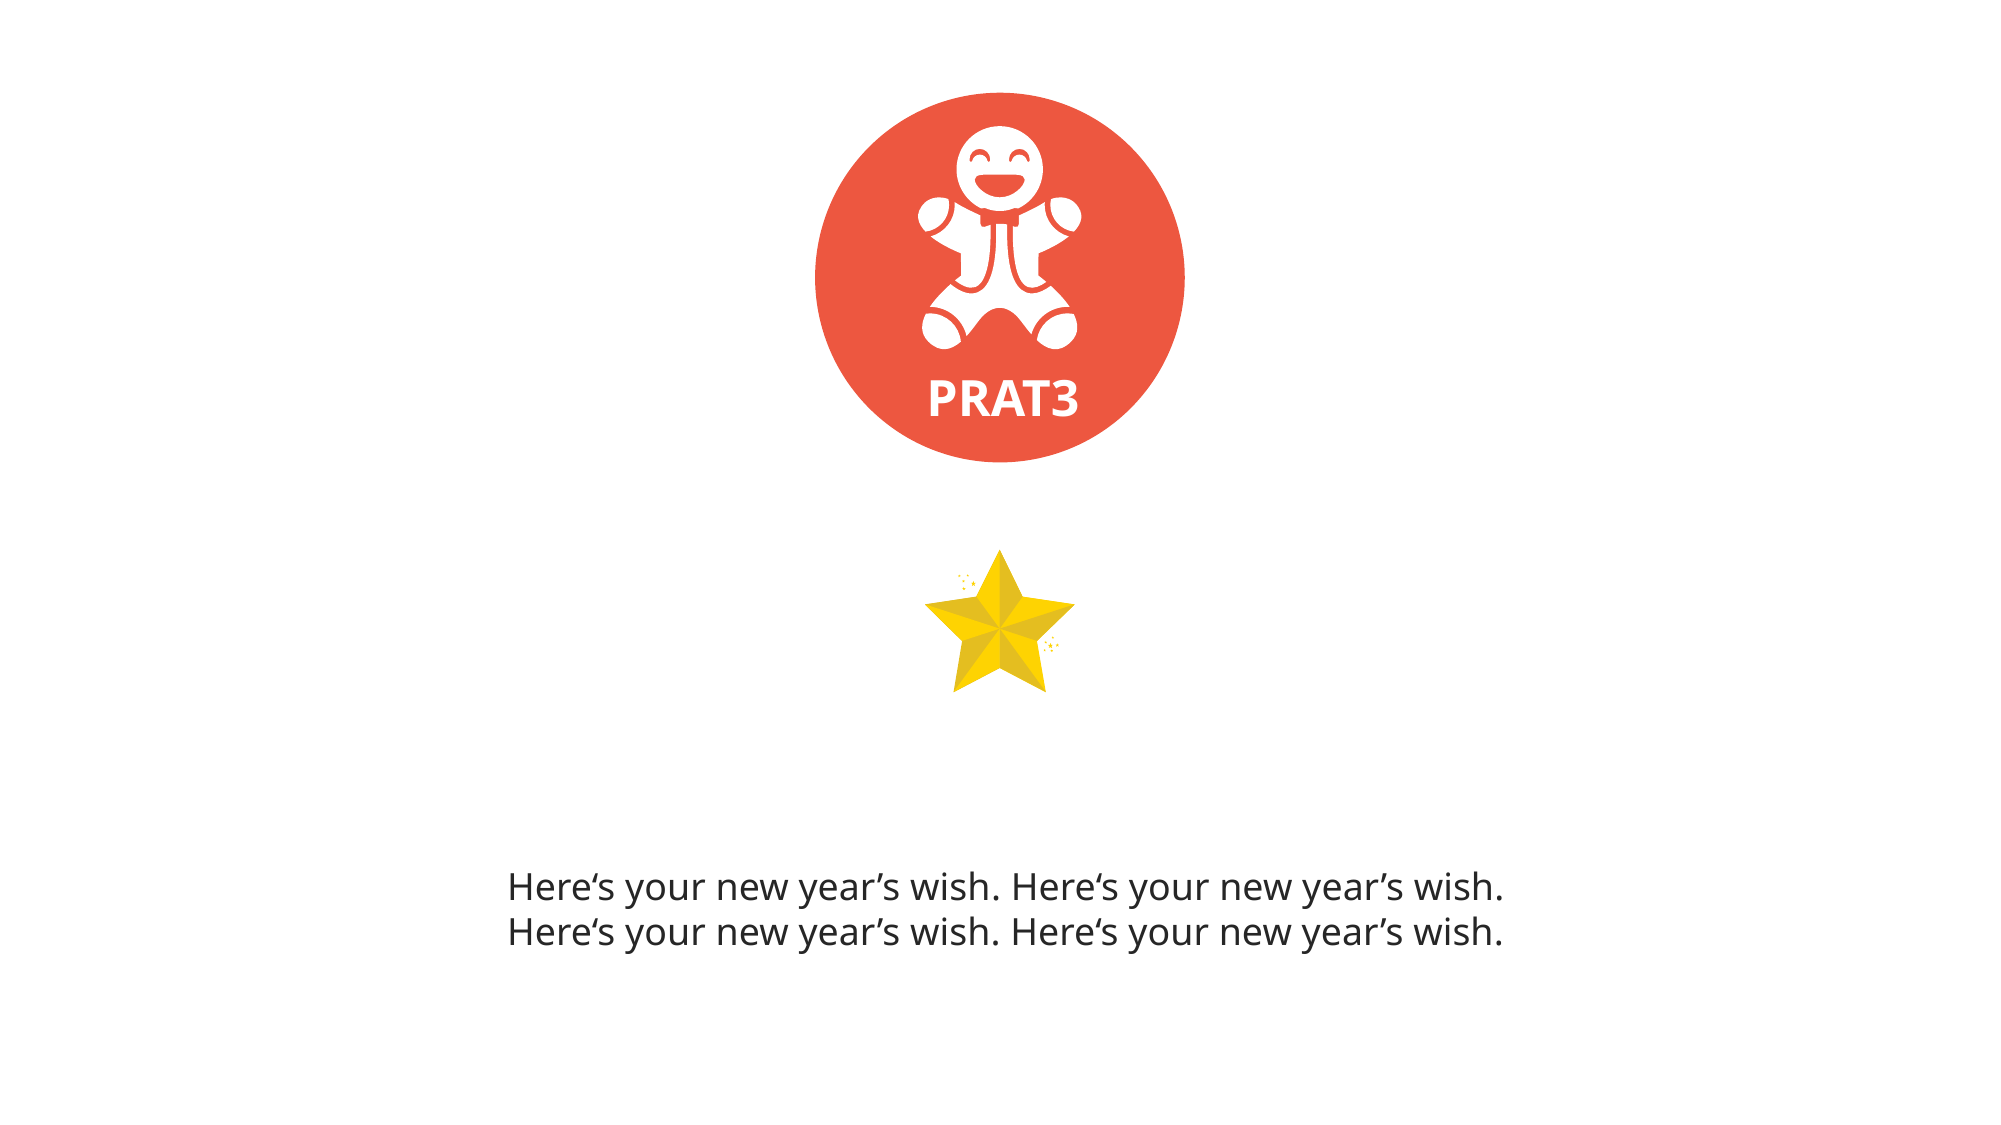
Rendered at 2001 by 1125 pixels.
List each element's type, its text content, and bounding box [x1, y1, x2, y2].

text_box Here‘s your new year’s wish. Here‘s your new year’s wish. Here‘s your new year’s wish. Here‘s your new year’s wish. [492, 855, 1520, 961]
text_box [924, 549, 1075, 692]
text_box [815, 92, 1185, 463]
